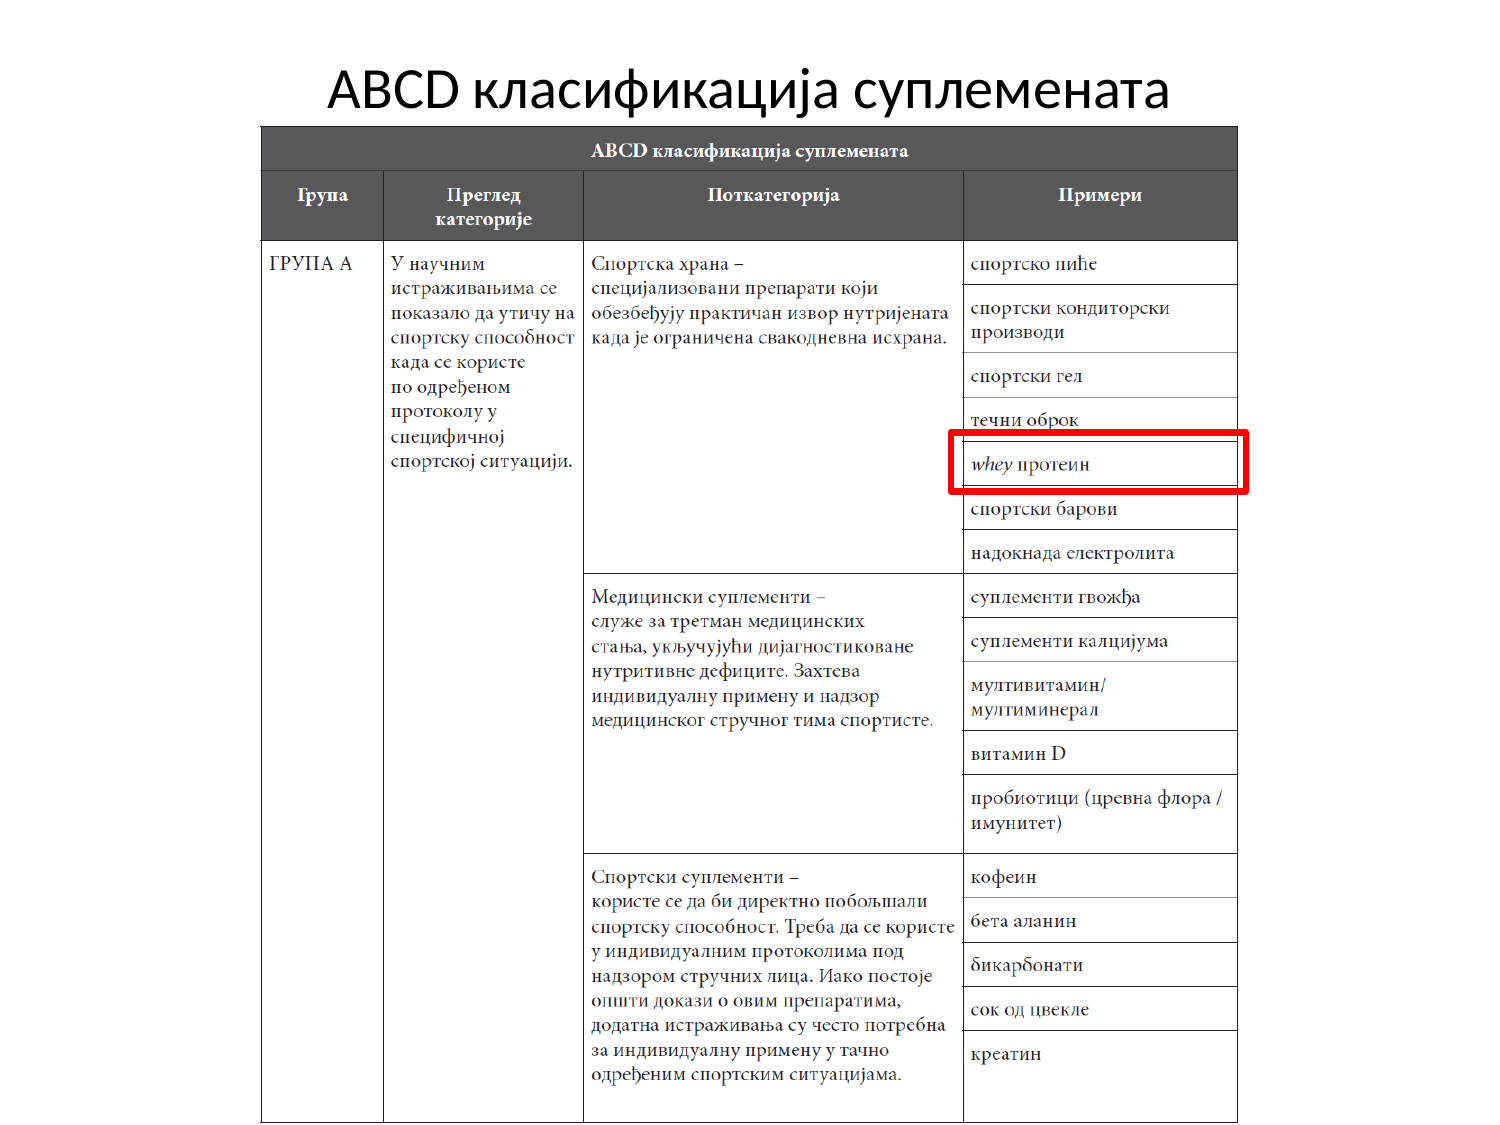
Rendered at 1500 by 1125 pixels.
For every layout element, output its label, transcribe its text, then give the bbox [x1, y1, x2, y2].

picture [259, 125, 1241, 1125]
title АВСD класификација суплемената [0, 44, 1500, 126]
